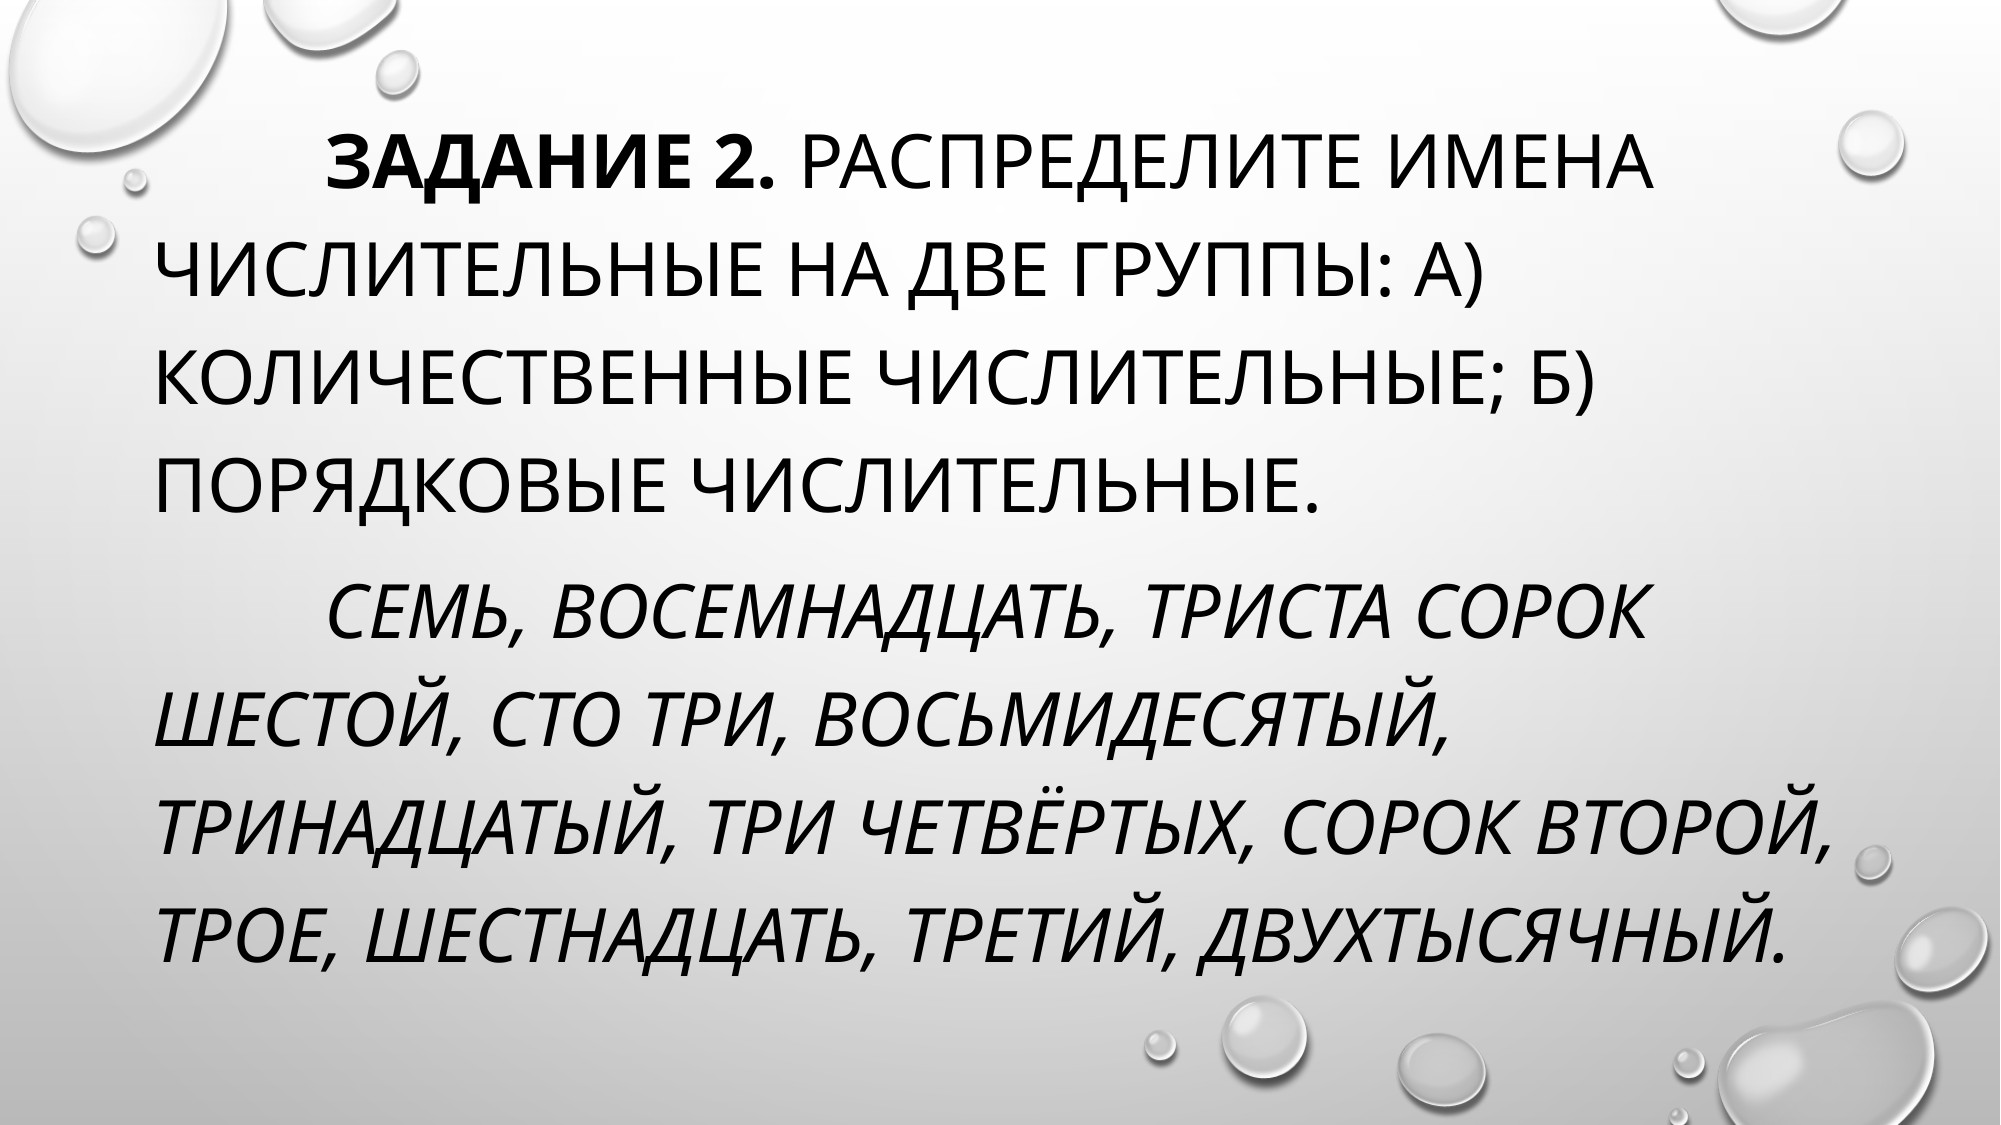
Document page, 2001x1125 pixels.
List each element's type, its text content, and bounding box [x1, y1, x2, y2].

list Задание 2. Распределите имена числительные на две группы: а) количественные числительные; б) порядковые числительные. Семь, восемнадцать, триста сорок шестой, сто три, восьмидесятый, тринадцатый, три четвёртых, сорок второй, трое, шестнадцать, третий, двухтысячный. [137, 88, 1863, 1014]
picture [0, 0, 2000, 1125]
